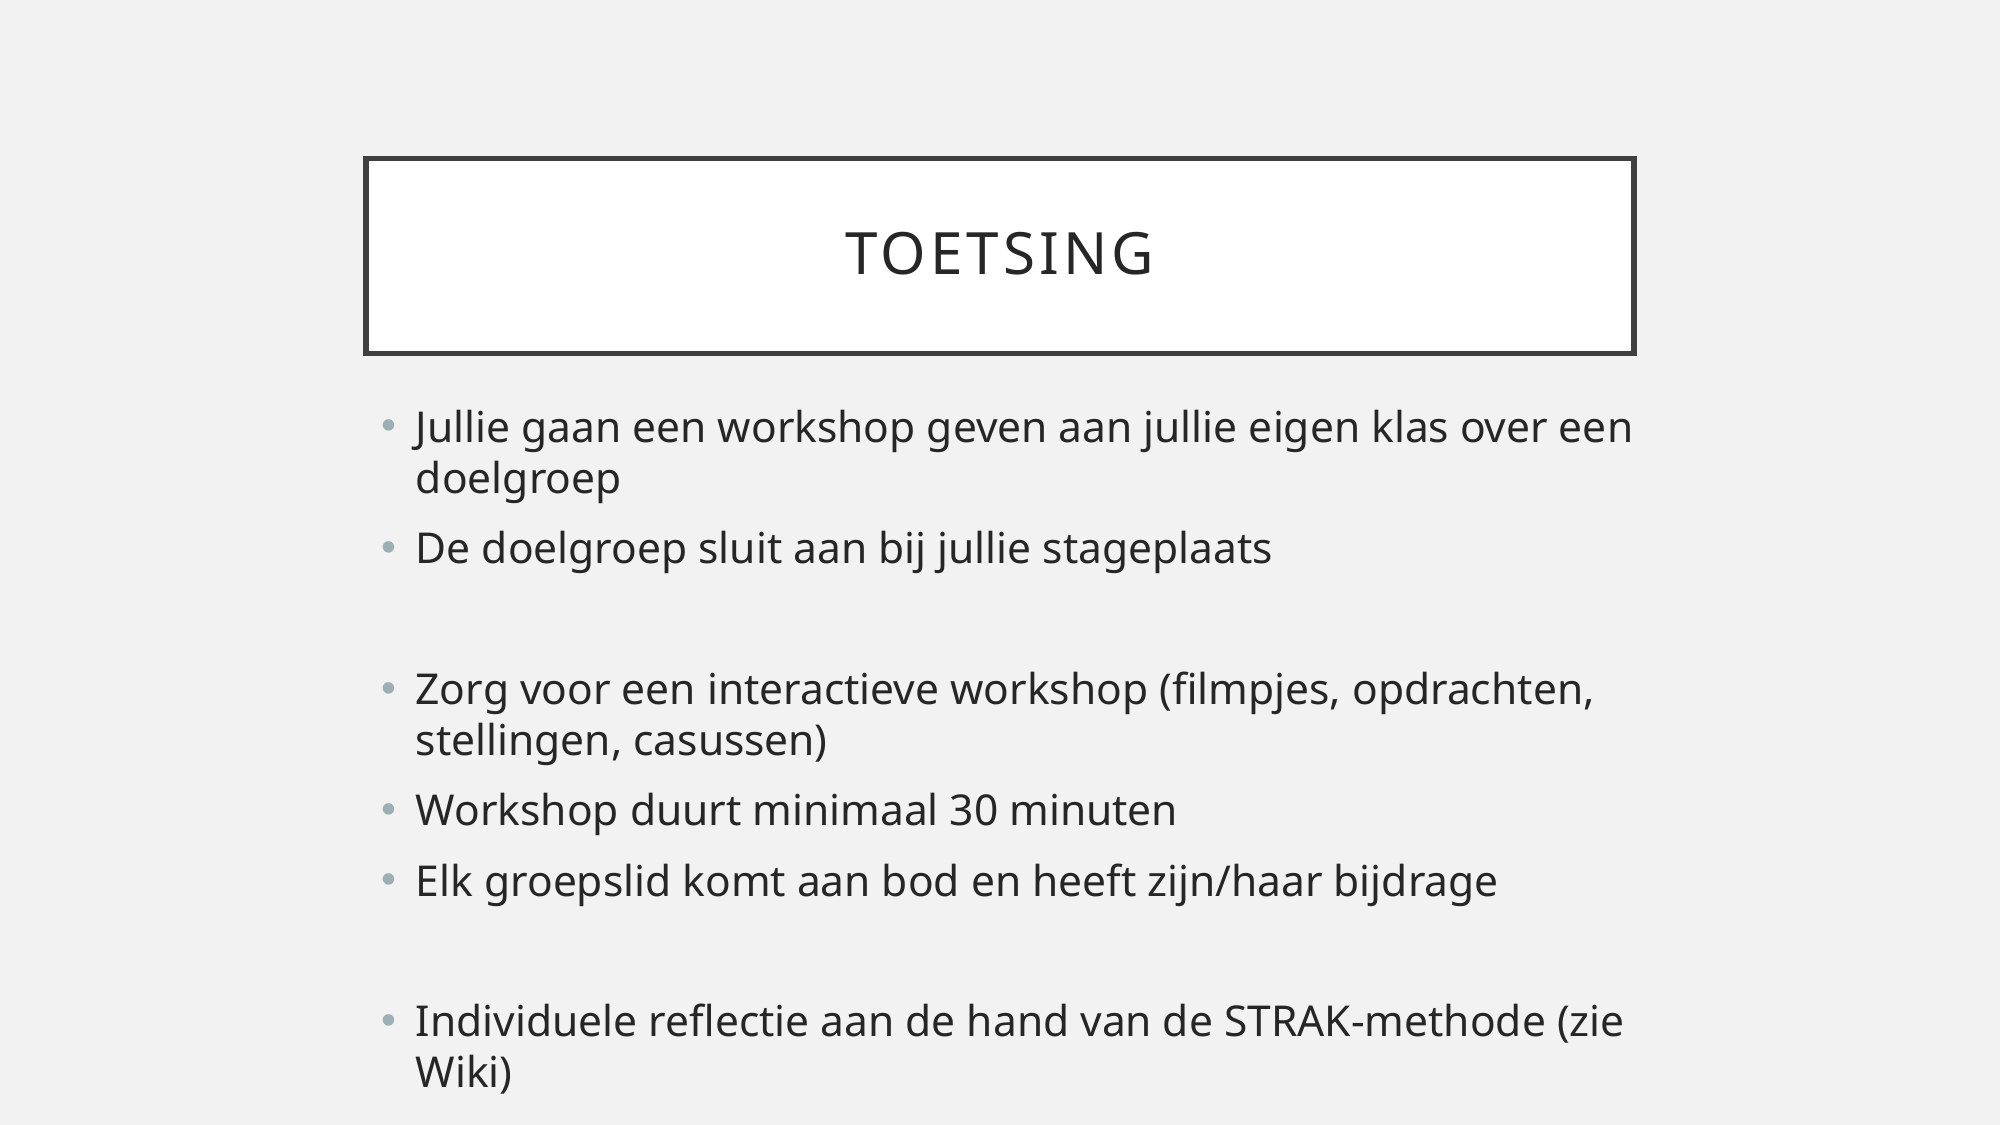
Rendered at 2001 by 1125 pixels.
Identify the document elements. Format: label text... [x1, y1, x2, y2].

title toetsing [363, 156, 1637, 356]
list Jullie gaan een workshop geven aan jullie eigen klas over een doelgroep De doelgroep sluit aan bij jullie stageplaats Zorg voor een interactieve workshop (filmpjes, opdrachten, stellingen, casussen) Workshop duurt minimaal 30 minuten Elk groepslid komt aan bod en heeft zijn/haar bijdrage Individuele reflectie aan de hand van de STRAK-methode (zie Wiki) [366, 392, 1691, 1108]
